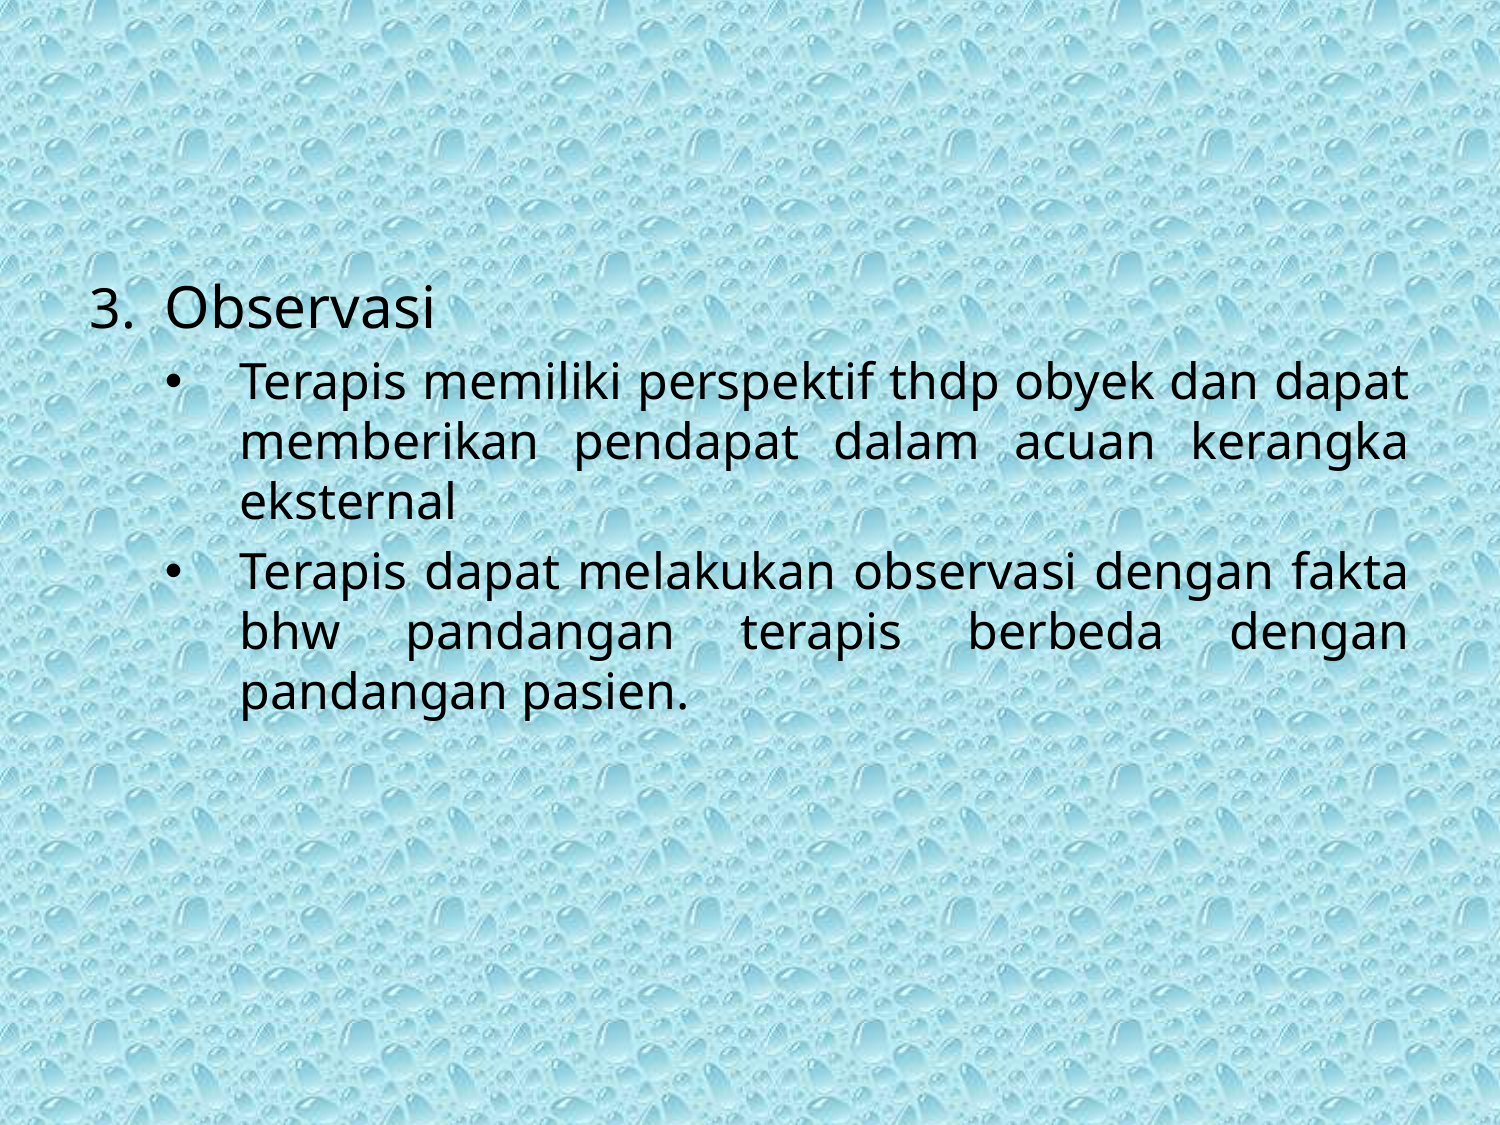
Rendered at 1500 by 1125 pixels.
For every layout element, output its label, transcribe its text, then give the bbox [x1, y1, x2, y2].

picture [0, 0, 1500, 1125]
list Observasi Terapis memiliki perspektif thdp obyek dan dapat memberikan pendapat dalam acuan kerangka eksternal Terapis dapat melakukan observasi dengan fakta bhw pandangan terapis berbeda dengan pandangan pasien. [75, 262, 1425, 1035]
